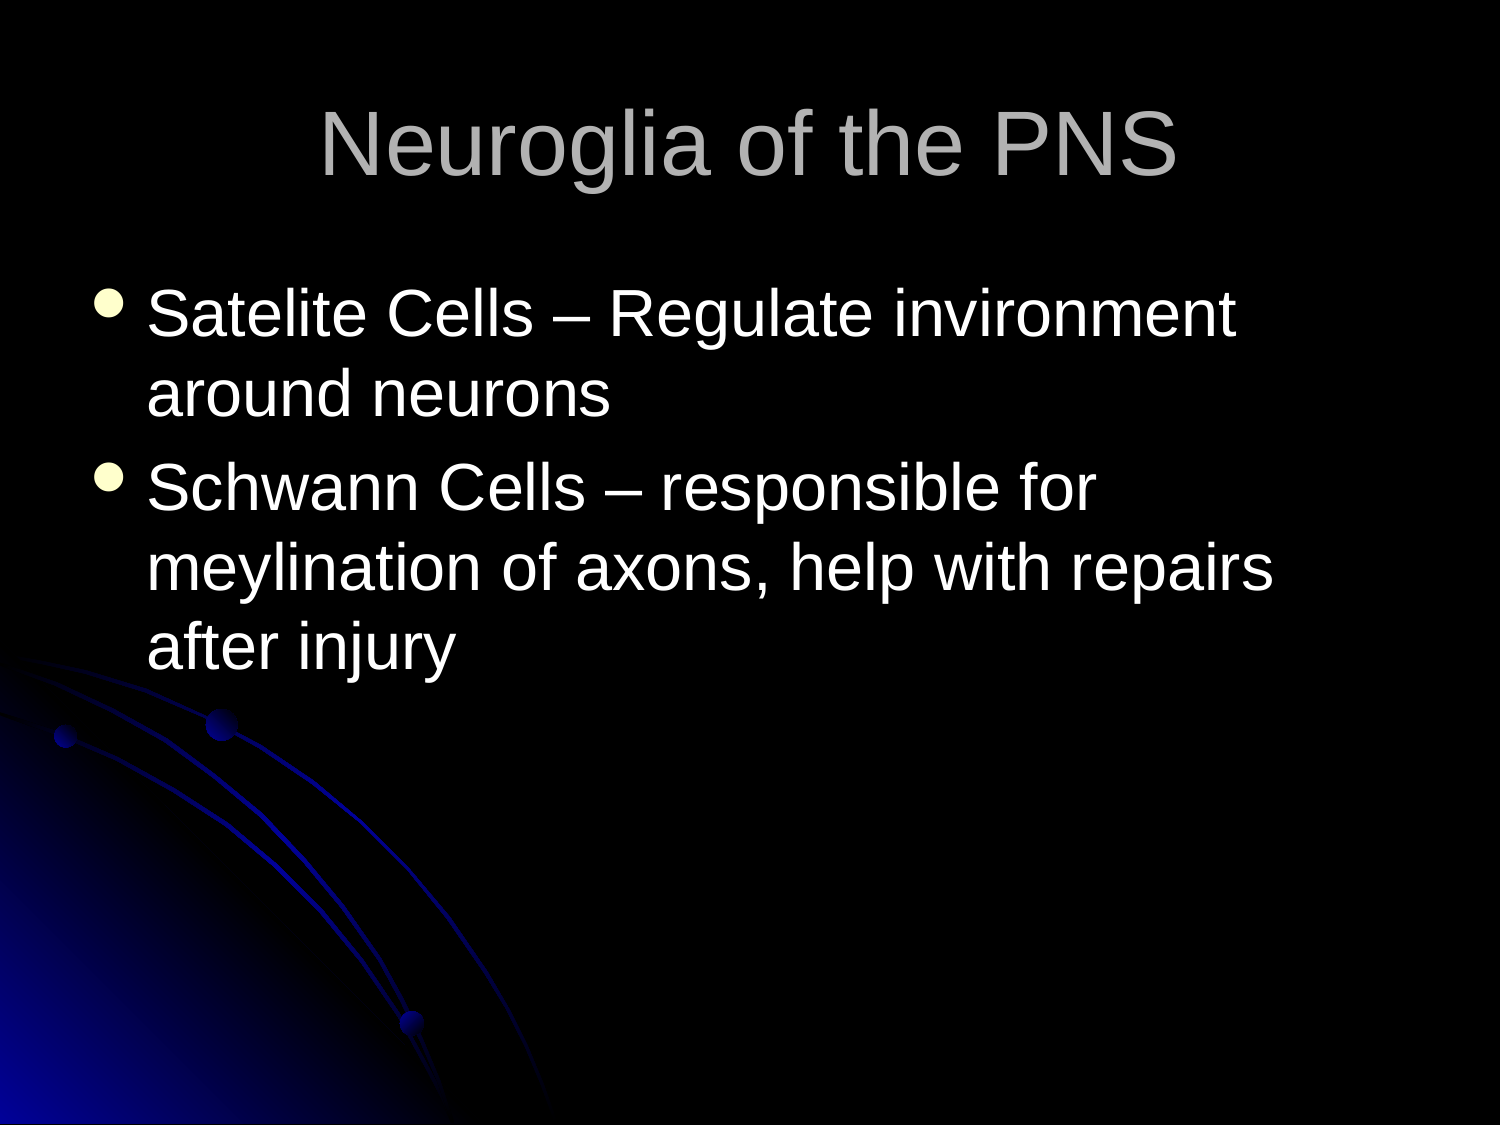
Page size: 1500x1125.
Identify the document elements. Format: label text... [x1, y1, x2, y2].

list Satelite Cells – Regulate invironment around neurons Schwann Cells – responsible for meylination of axons, help with repairs after injury [74, 262, 1426, 1006]
title Neuroglia of the PNS [74, 45, 1426, 233]
